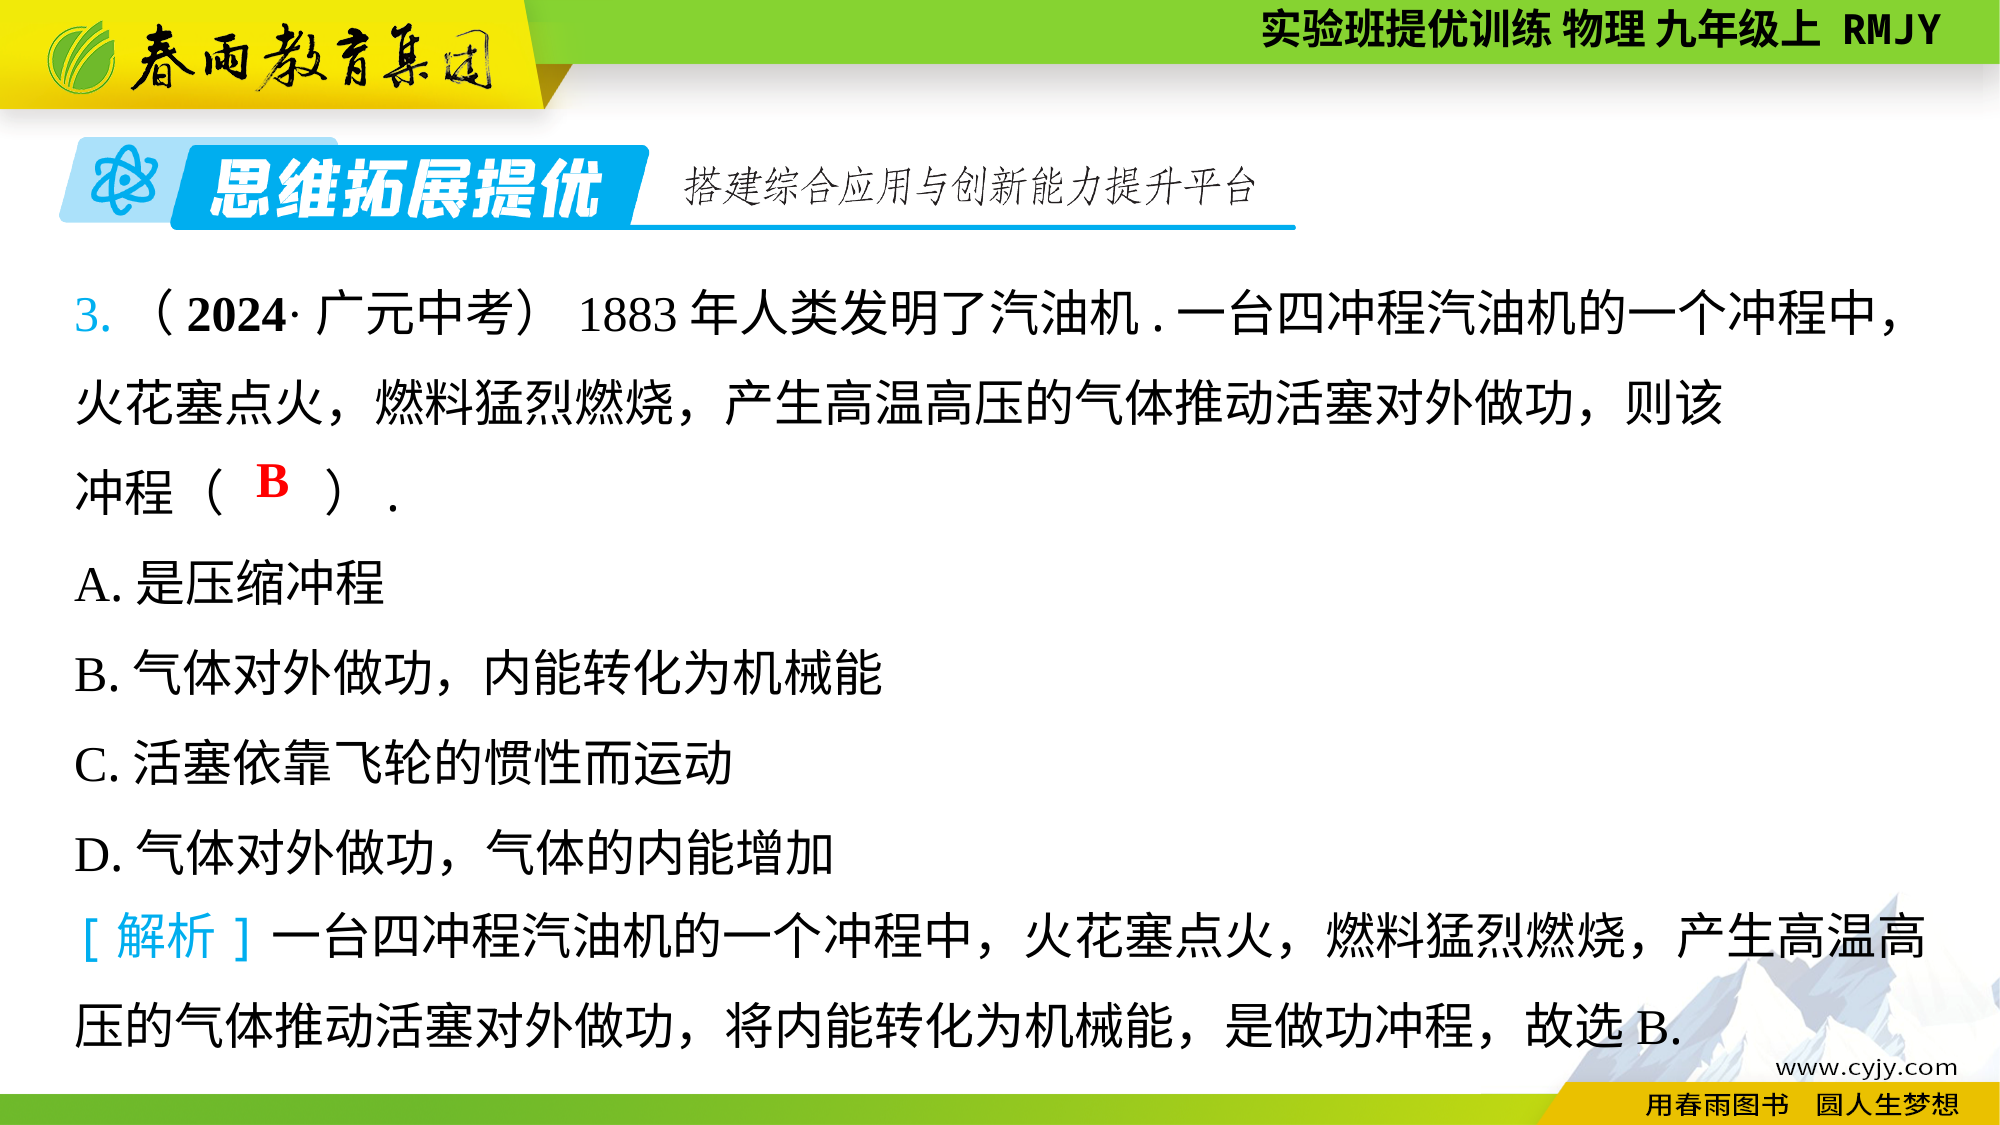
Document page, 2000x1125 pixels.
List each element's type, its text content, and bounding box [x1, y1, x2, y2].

picture [0, 0, 2000, 1125]
text_box [解析]一台四冲程汽油机的一个冲程中，火花塞点火，燃料猛烈燃烧，产生高温高压的气体推动活塞对外做功，将内能转化为机械能，是做功冲程，故选B. [59, 866, 1944, 1062]
text_box B [241, 440, 305, 515]
list 3.（2024·广元中考）1883年人类发明了汽油机.一台四冲程汽油机的一个冲程中，火花塞点火，燃料猛烈燃烧，产生高温高压的气体推动活塞对外做功，则该 冲程（ ）. A.是压缩冲程 B.气体对外做功，内能转化为机械能 C.活塞依靠飞轮的惯性而运动 D.气体对外做功，气体的内能增加 [59, 243, 1944, 866]
